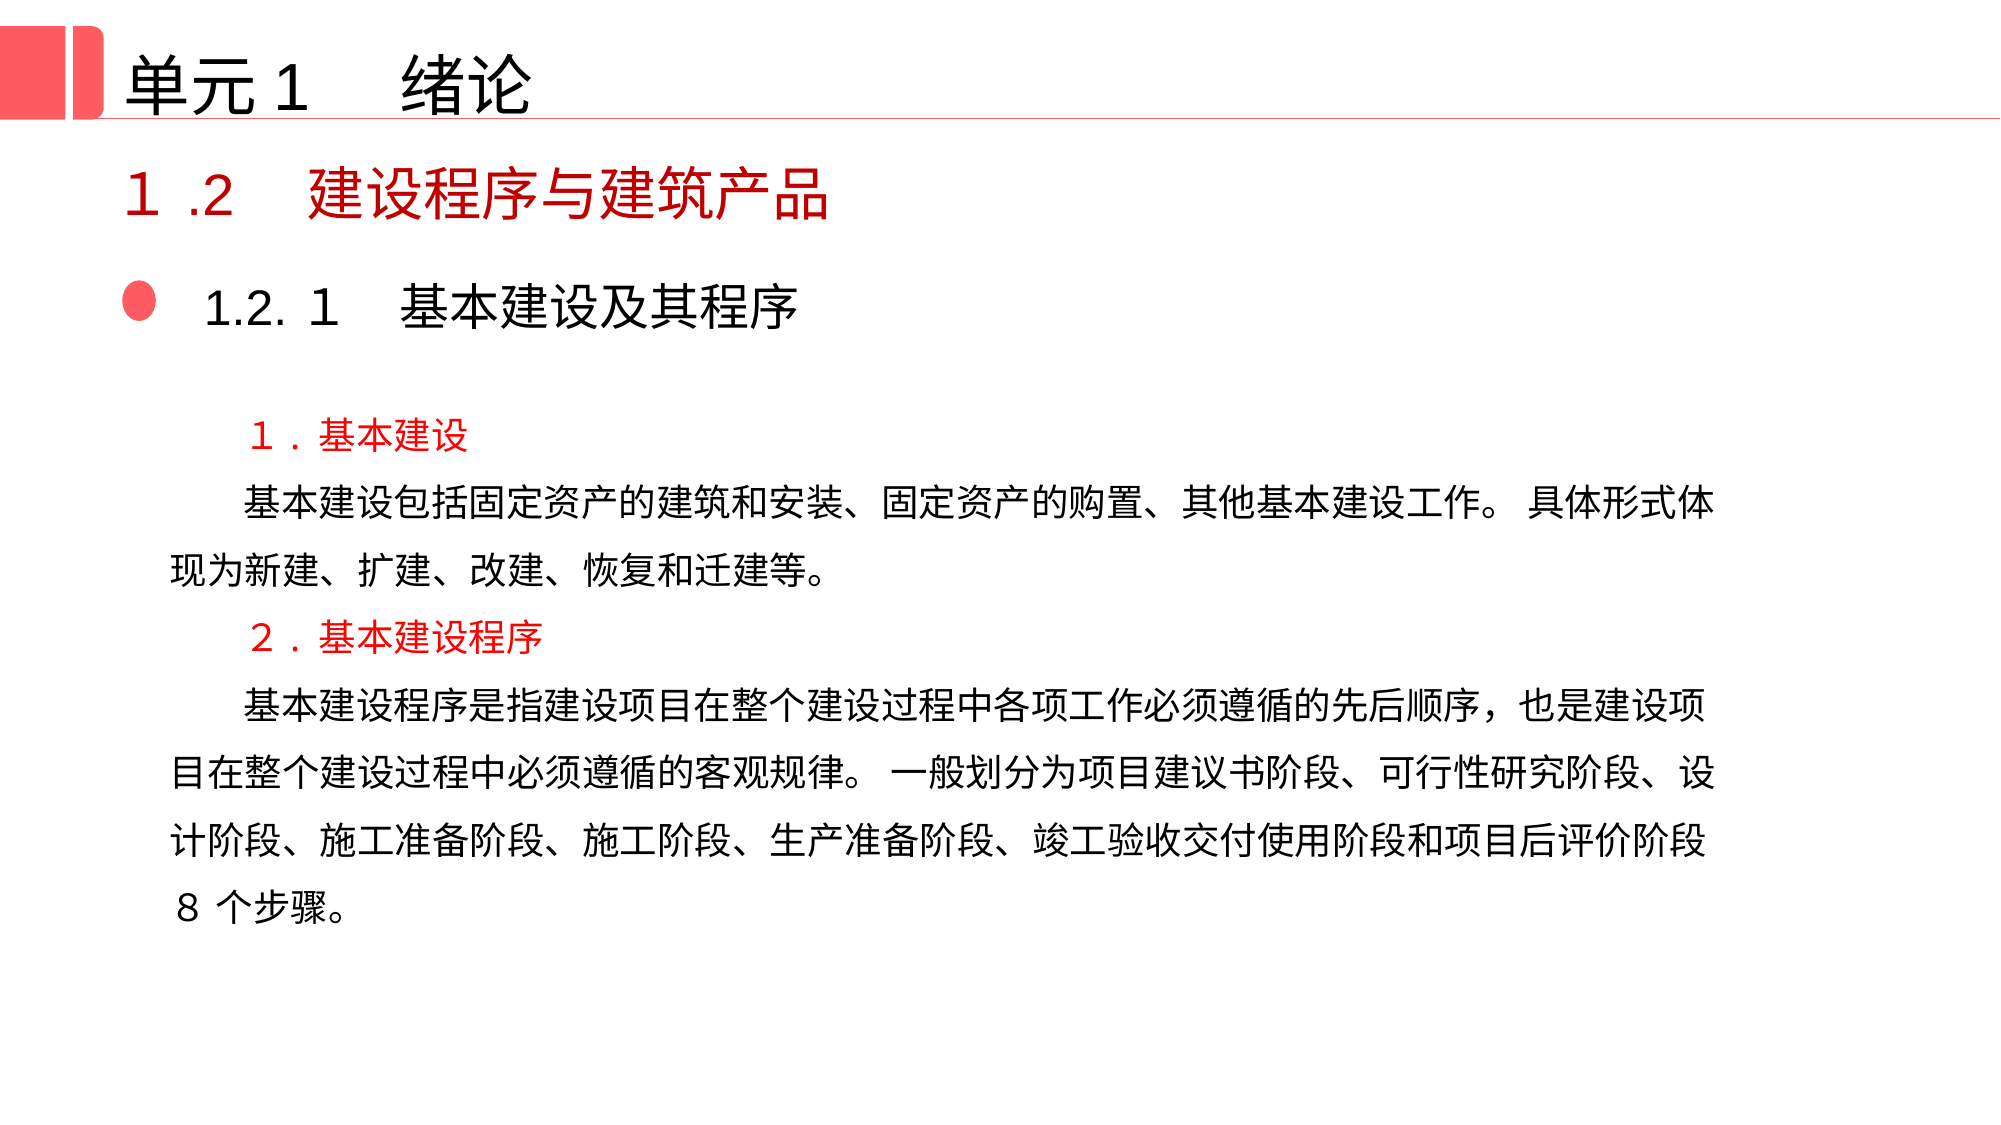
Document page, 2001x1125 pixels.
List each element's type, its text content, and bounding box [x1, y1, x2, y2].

text_box １. 基本建设 基本建设包括固定资产的建筑和安装、固定资产的购置、其他基本建设工作。 具体形式体现为新建、扩建、改建、恢复和迁建等。 ２. 基本建设程序 基本建设程序是指建设项目在整个建设过程中各项工作必须遵循的先后顺序，也是建设项目在整个建设过程中必须遵循的客观规律。 一般划分为项目建议书阶段、可行性研究阶段、设计阶段、施工准备阶段、施工阶段、生产准备阶段、竣工验收交付使用阶段和项目后评价阶段８ 个步骤。 [154, 381, 1755, 937]
text_box [122, 280, 156, 321]
text_box １.2 建设程序与建筑产品 [98, 149, 846, 235]
text_box 1.2.１ 基本建设及其程序 [189, 268, 1177, 344]
list 单元1 绪论 [108, 12, 1891, 122]
